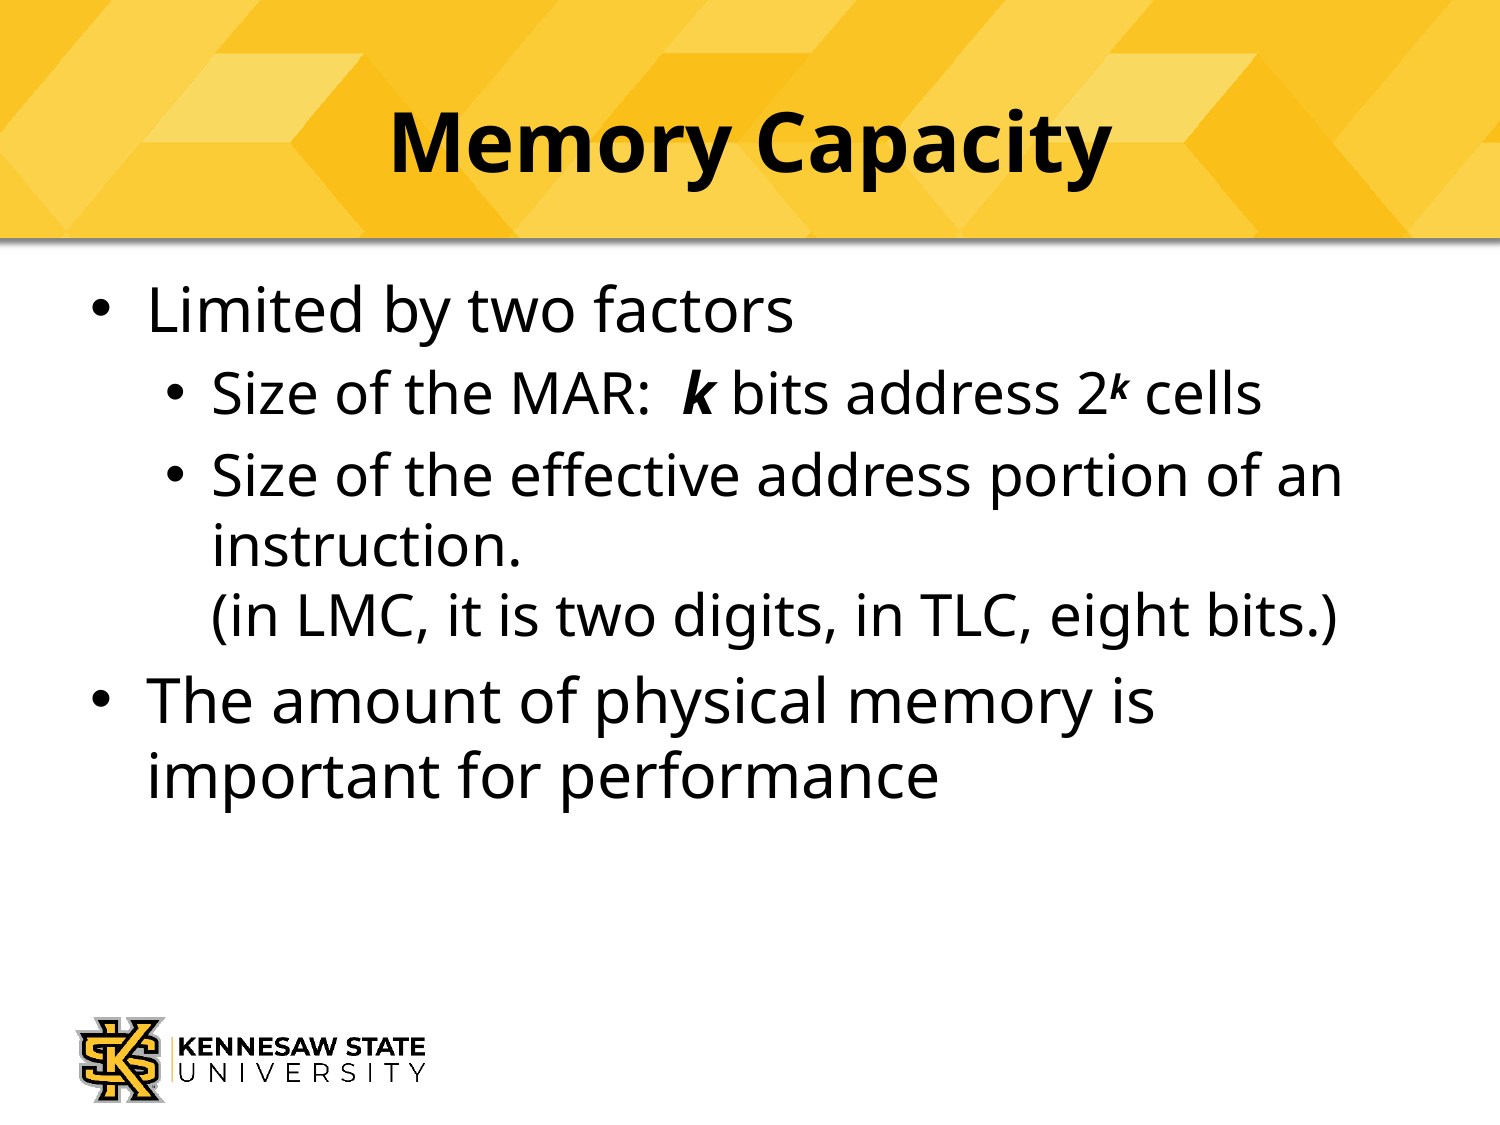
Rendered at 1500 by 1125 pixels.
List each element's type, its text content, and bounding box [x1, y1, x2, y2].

title Memory Capacity [75, 45, 1425, 233]
list Limited by two factors Size of the MAR: k bits address 2k cells Size of the effective address portion of an instruction. (in LMC, it is two digits, in TLC, eight bits.) The amount of physical memory is important for performance [75, 262, 1425, 1005]
picture [0, 0, 1500, 251]
picture [75, 1017, 425, 1103]
